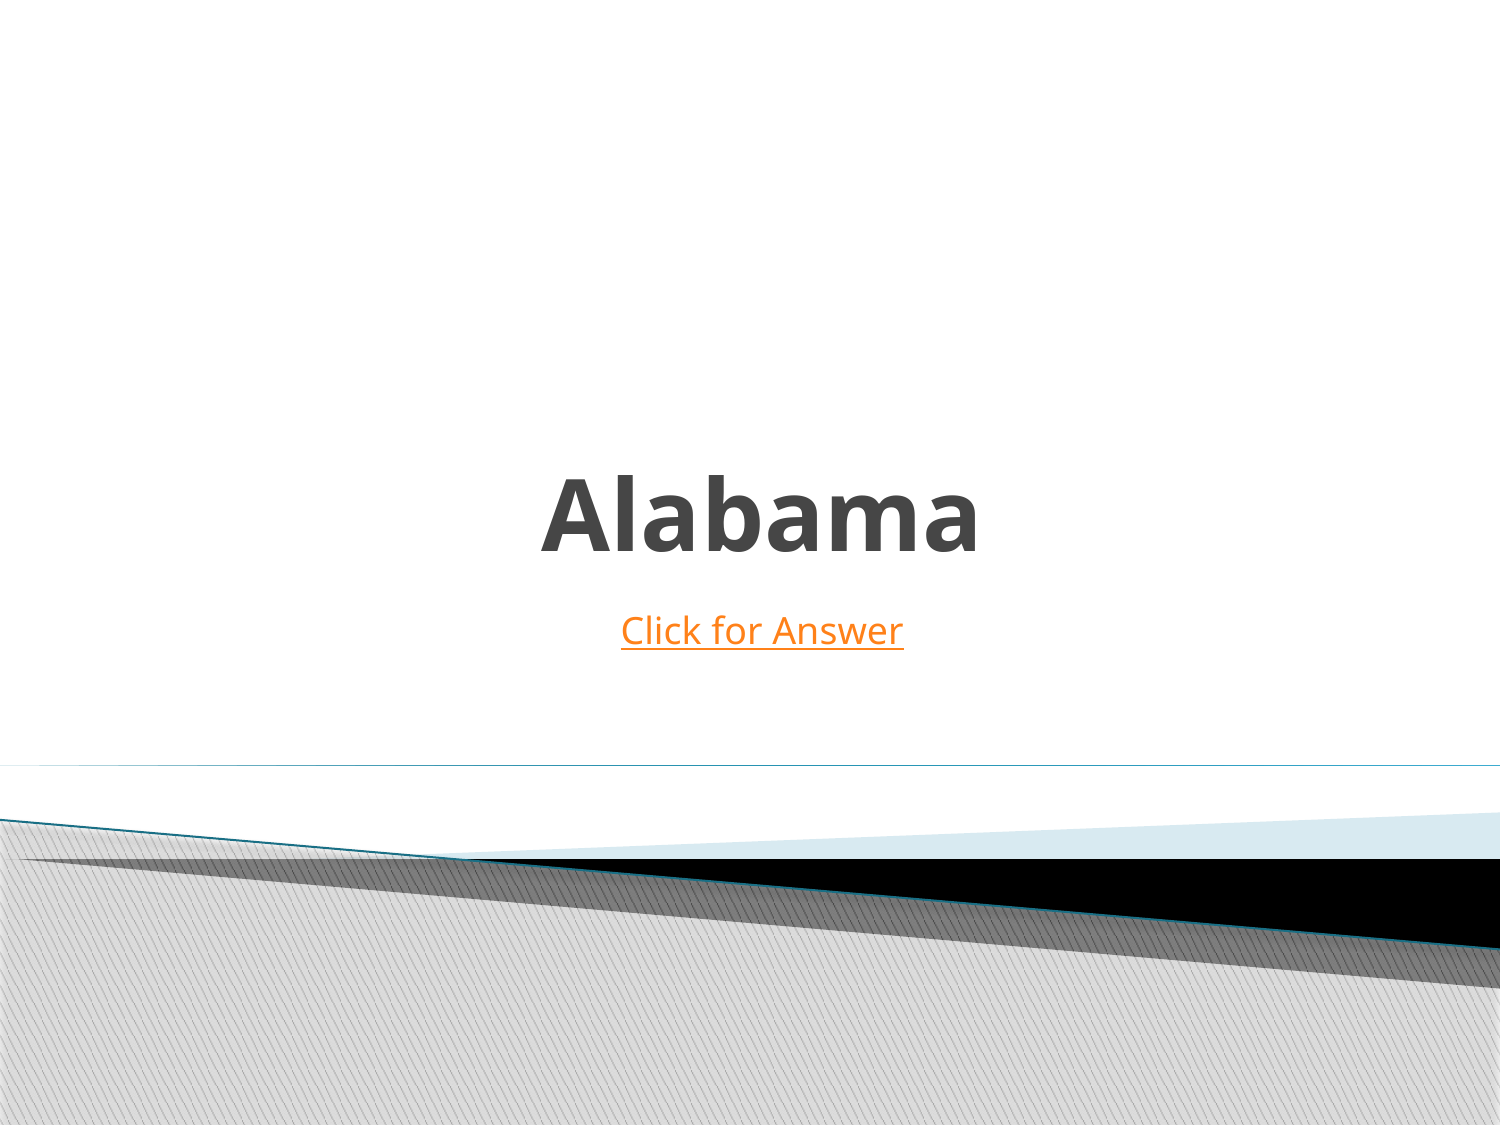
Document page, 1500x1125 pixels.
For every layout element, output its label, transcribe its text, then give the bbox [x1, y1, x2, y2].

picture [5, 859, 1500, 989]
text_box Click for Answer [587, 599, 938, 666]
title Alabama [125, 337, 1400, 579]
